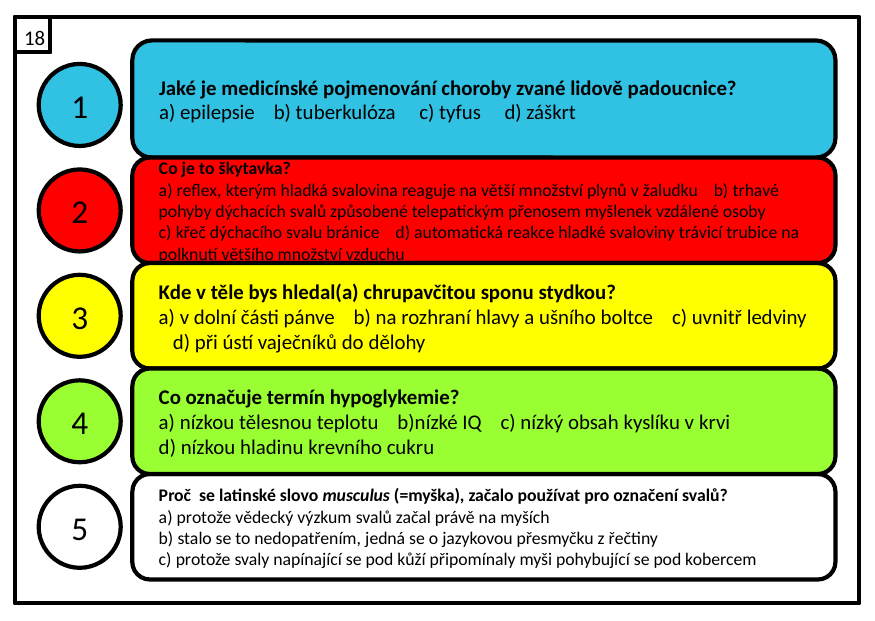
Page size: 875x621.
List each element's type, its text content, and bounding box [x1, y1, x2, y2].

text_box [13, 15, 861, 605]
text_box Co označuje termín hypoglykemie? a) nízkou tělesnou teplotu b)nízké IQ c) nízký obsah kyslíku v krvi d) nízkou hladinu krevního cukru [130, 366, 838, 477]
text_box 2 [36, 167, 123, 254]
text_box 1 [36, 61, 123, 149]
text_box Co je to škytavka? a) reflex, kterým hladká svalovina reaguje na větší množství plynů v žaludku b) trhavé pohyby dýchacích svalů způsobené telepatickým přenosem myšlenek vzdálené osoby c) křeč dýchacího svalu bránice d) automatická reakce hladké svaloviny trávicí trubice na polknutí většího množství vzduchu [130, 155, 838, 263]
text_box 3 [36, 272, 123, 359]
text_box Kde v těle bys hledal(a) chrupavčitou sponu stydkou? a) v dolní části pánve b) na rozhraní hlavy a ušního boltce c) uvnitř ledviny d) při ústí vaječníků do dělohy [130, 260, 838, 368]
text_box 4 [36, 378, 123, 465]
text_box 5 [36, 483, 123, 570]
text_box Jaké je medicínské pojmenování choroby zvané lidově padoucnice? a) epilepsie b) tuberkulóza c) tyfus d) záškrt [130, 38, 838, 157]
text_box Proč se latinské slovo musculus (=myška), začalo používat pro označení svalů? a) protože vědecký výzkum svalů začal právě na myších b) stalo se to nedopatřením, jedná se o jazykovou přesmyčku z řečtiny c) protože svaly napínající se pod kůží připomínaly myši pohybující se pod kobercem [130, 474, 838, 582]
text_box 18 [0, 17, 63, 57]
